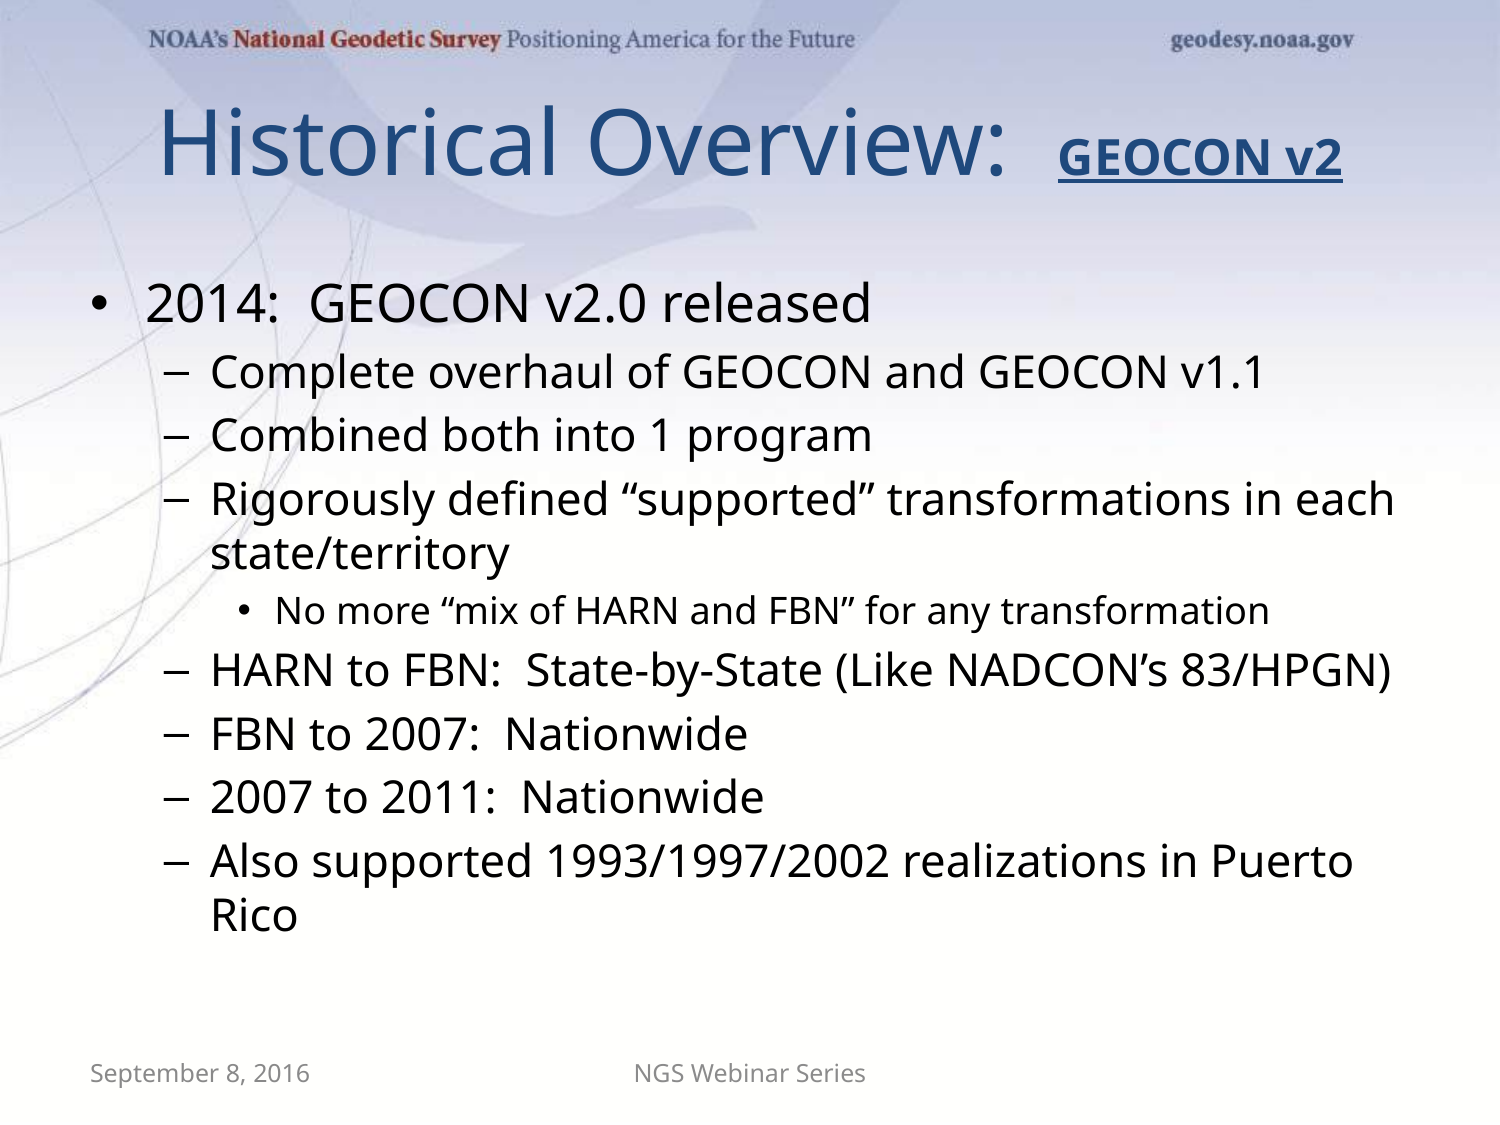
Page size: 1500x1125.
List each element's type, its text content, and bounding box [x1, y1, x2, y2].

title Historical Overview: GEOCON v2 [75, 45, 1425, 233]
list 2014: GEOCON v2.0 released Complete overhaul of GEOCON and GEOCON v1.1 Combined both into 1 program Rigorously defined “supported” transformations in each state/territory No more “mix of HARN and FBN” for any transformation HARN to FBN: State-by-State (Like NADCON’s 83/HPGN) FBN to 2007: Nationwide 2007 to 2011: Nationwide Also supported 1993/1997/2002 realizations in Puerto Rico [75, 262, 1413, 1005]
footer NGS Webinar Series [512, 1042, 988, 1103]
picture [0, 0, 1500, 1122]
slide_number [75, 1042, 425, 1103]
